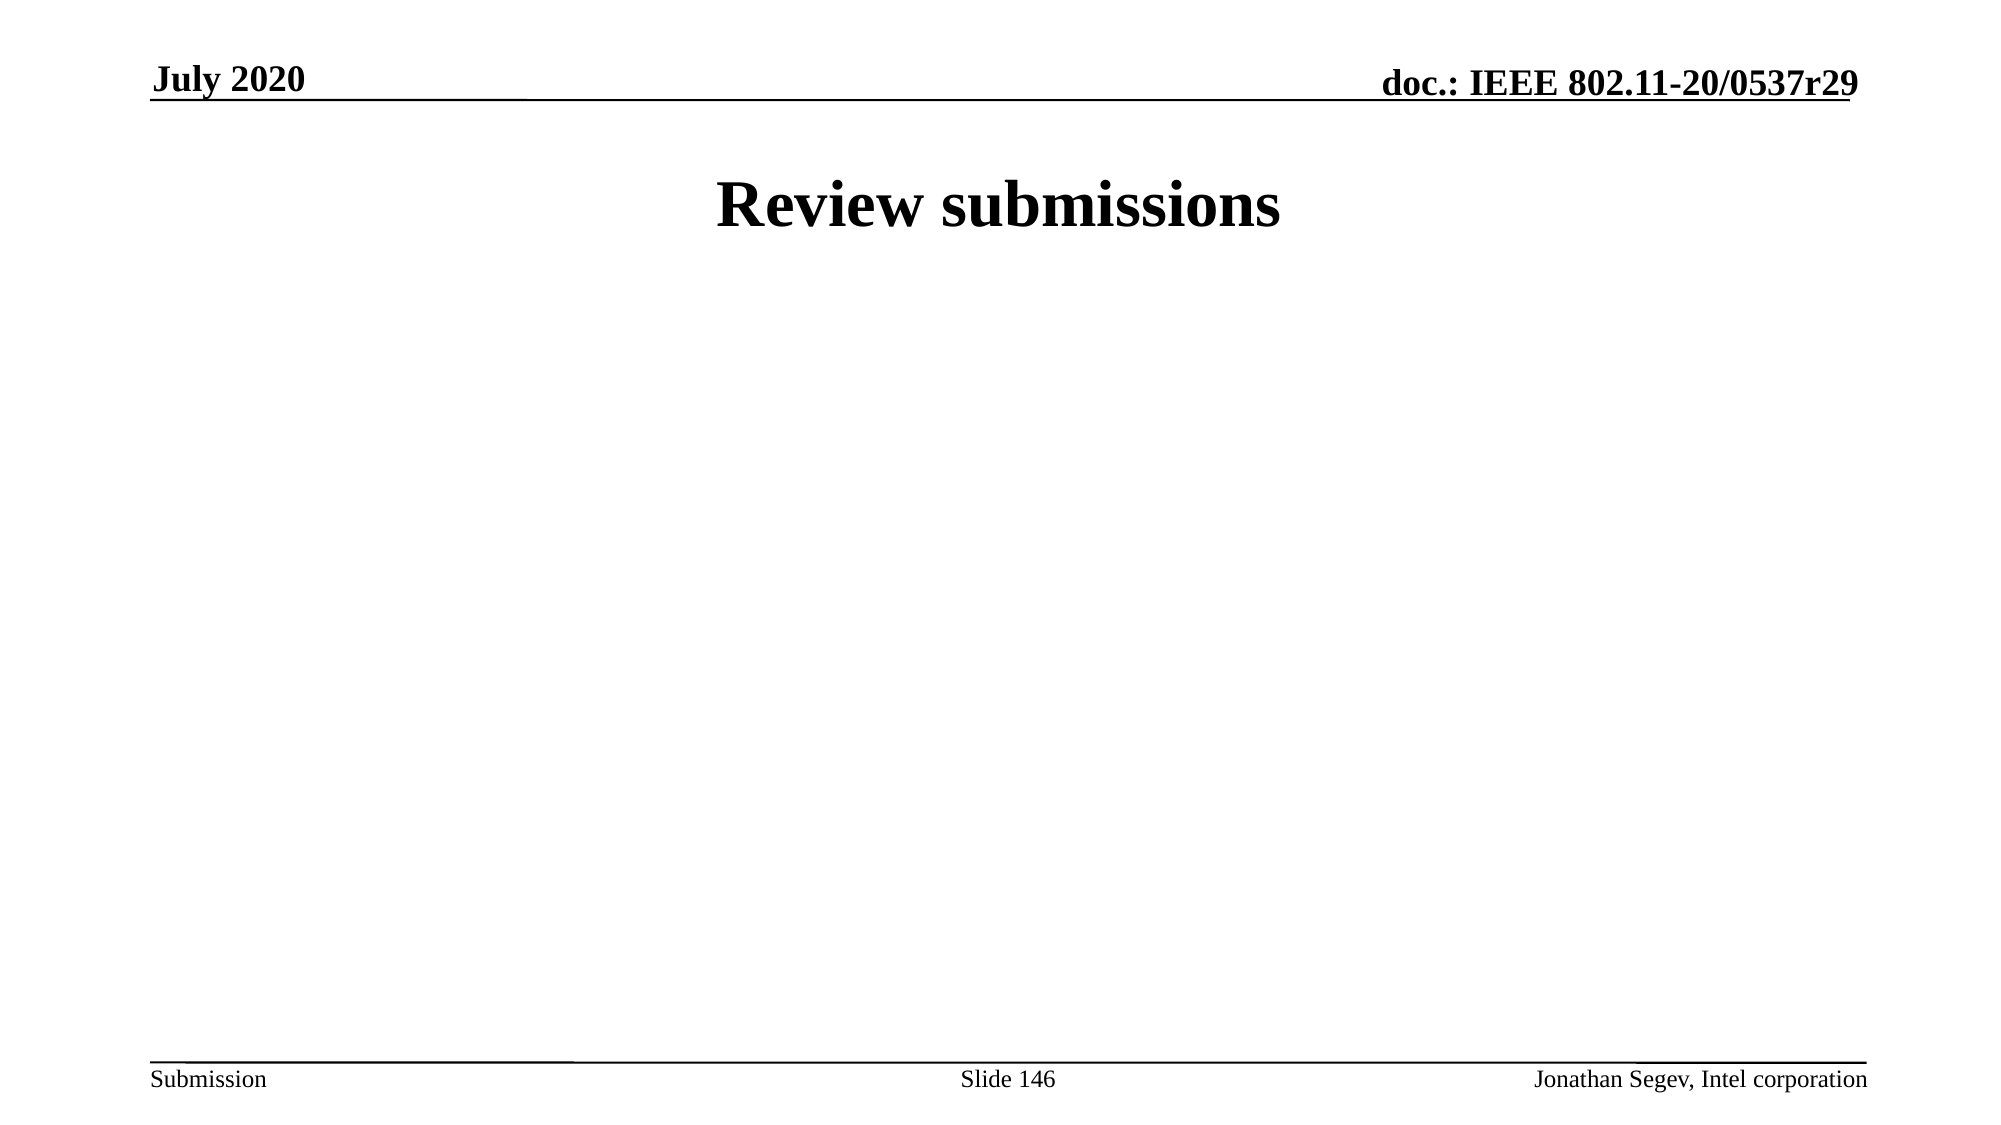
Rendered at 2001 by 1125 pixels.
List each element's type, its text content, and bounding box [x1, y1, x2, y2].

title Review submissions [149, 112, 1850, 288]
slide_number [152, 54, 563, 100]
slide_number Slide 146 [950, 1061, 1067, 1123]
footer Jonathan Segev, Intel corporation [1171, 1061, 1869, 1093]
